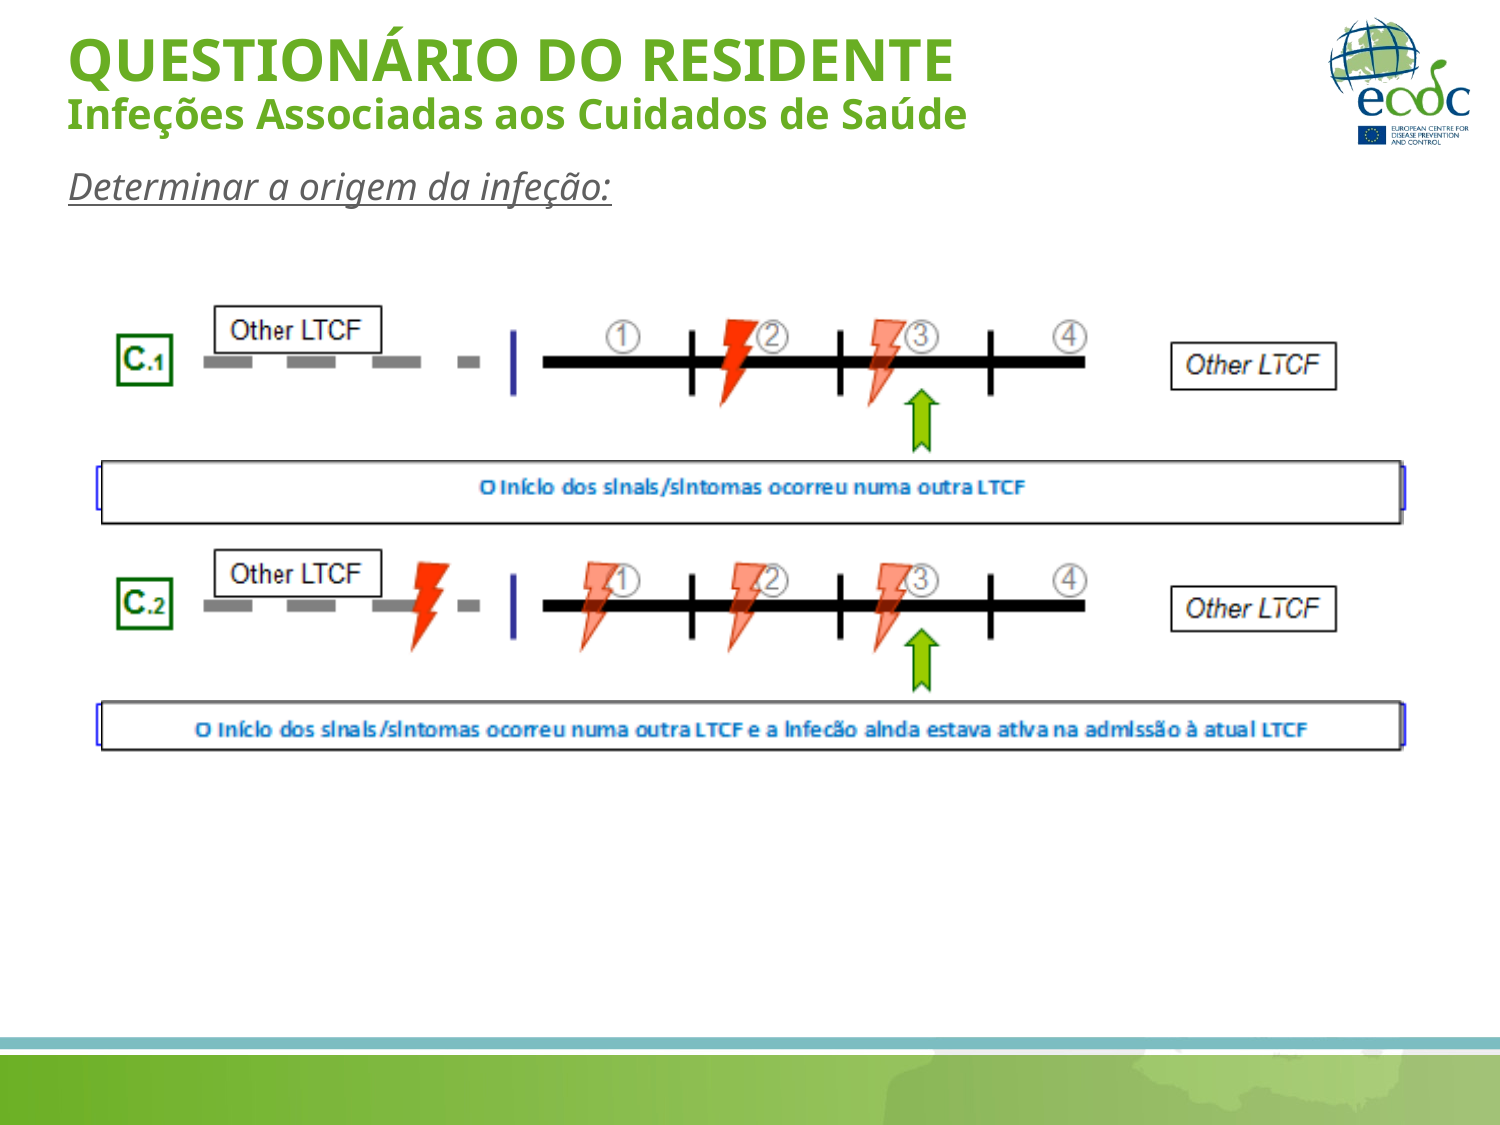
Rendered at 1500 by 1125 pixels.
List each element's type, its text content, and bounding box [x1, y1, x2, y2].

text_box QUESTIONÁRIO DO RESIDENTE Infeções Associadas aos Cuidados de Saúde [53, 23, 1404, 159]
text_box Determinar a origem da infeção: [53, 159, 1341, 216]
picture [64, 255, 1435, 788]
picture [1328, 17, 1473, 148]
picture [0, 1037, 1500, 1125]
